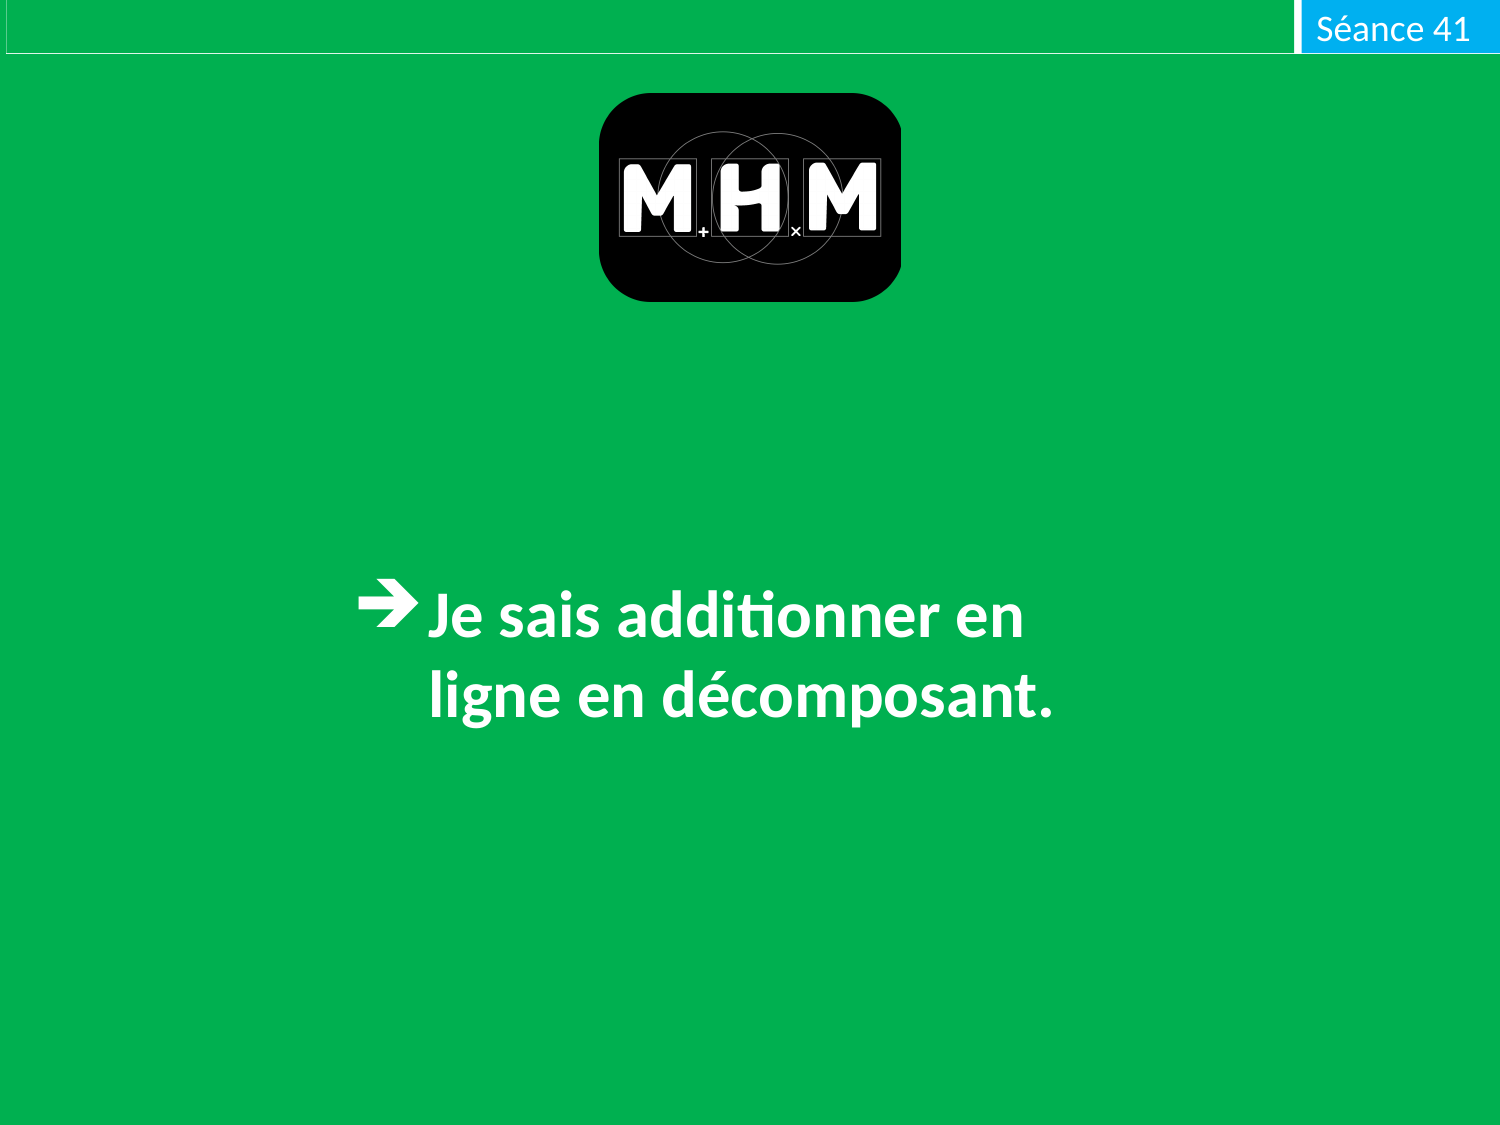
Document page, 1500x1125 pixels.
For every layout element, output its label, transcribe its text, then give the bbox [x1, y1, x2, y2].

text_box Je sais additionner en ligne en décomposant. [338, 493, 1162, 739]
picture [599, 93, 901, 302]
text_box [0, 53, 1500, 1125]
